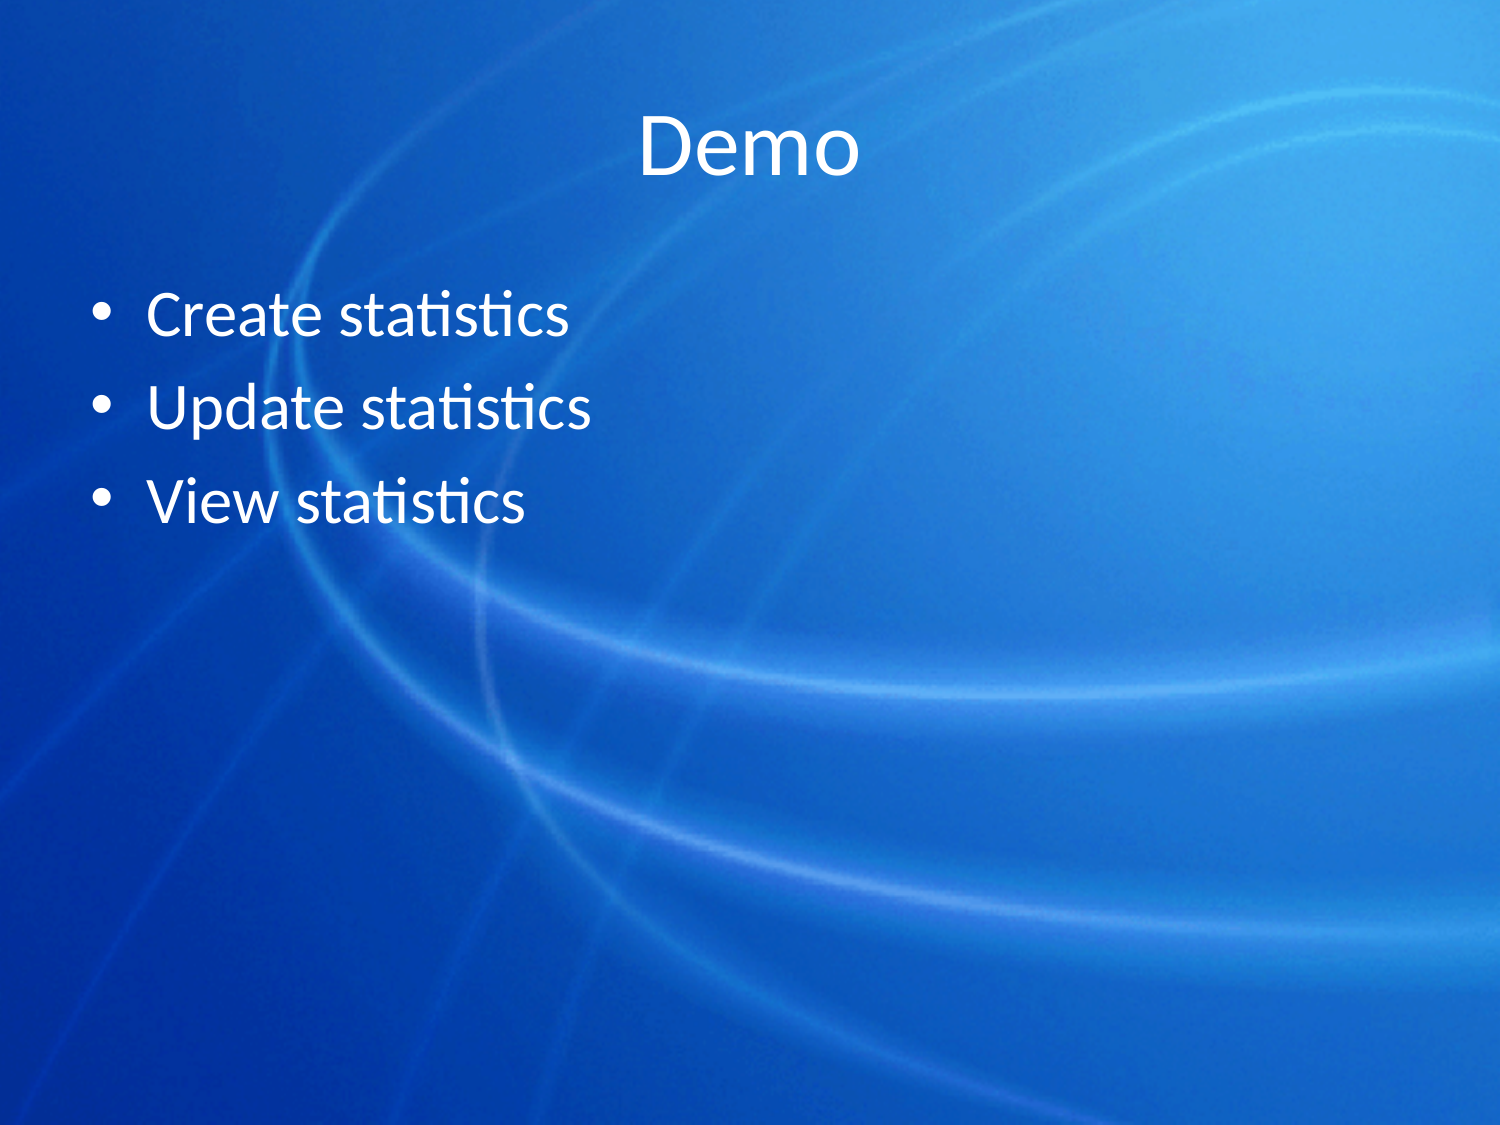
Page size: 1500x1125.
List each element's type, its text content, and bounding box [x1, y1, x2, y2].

picture [0, 0, 1500, 1125]
list Create statistics Update statistics View statistics [75, 262, 1425, 1005]
title Demo [75, 45, 1425, 233]
